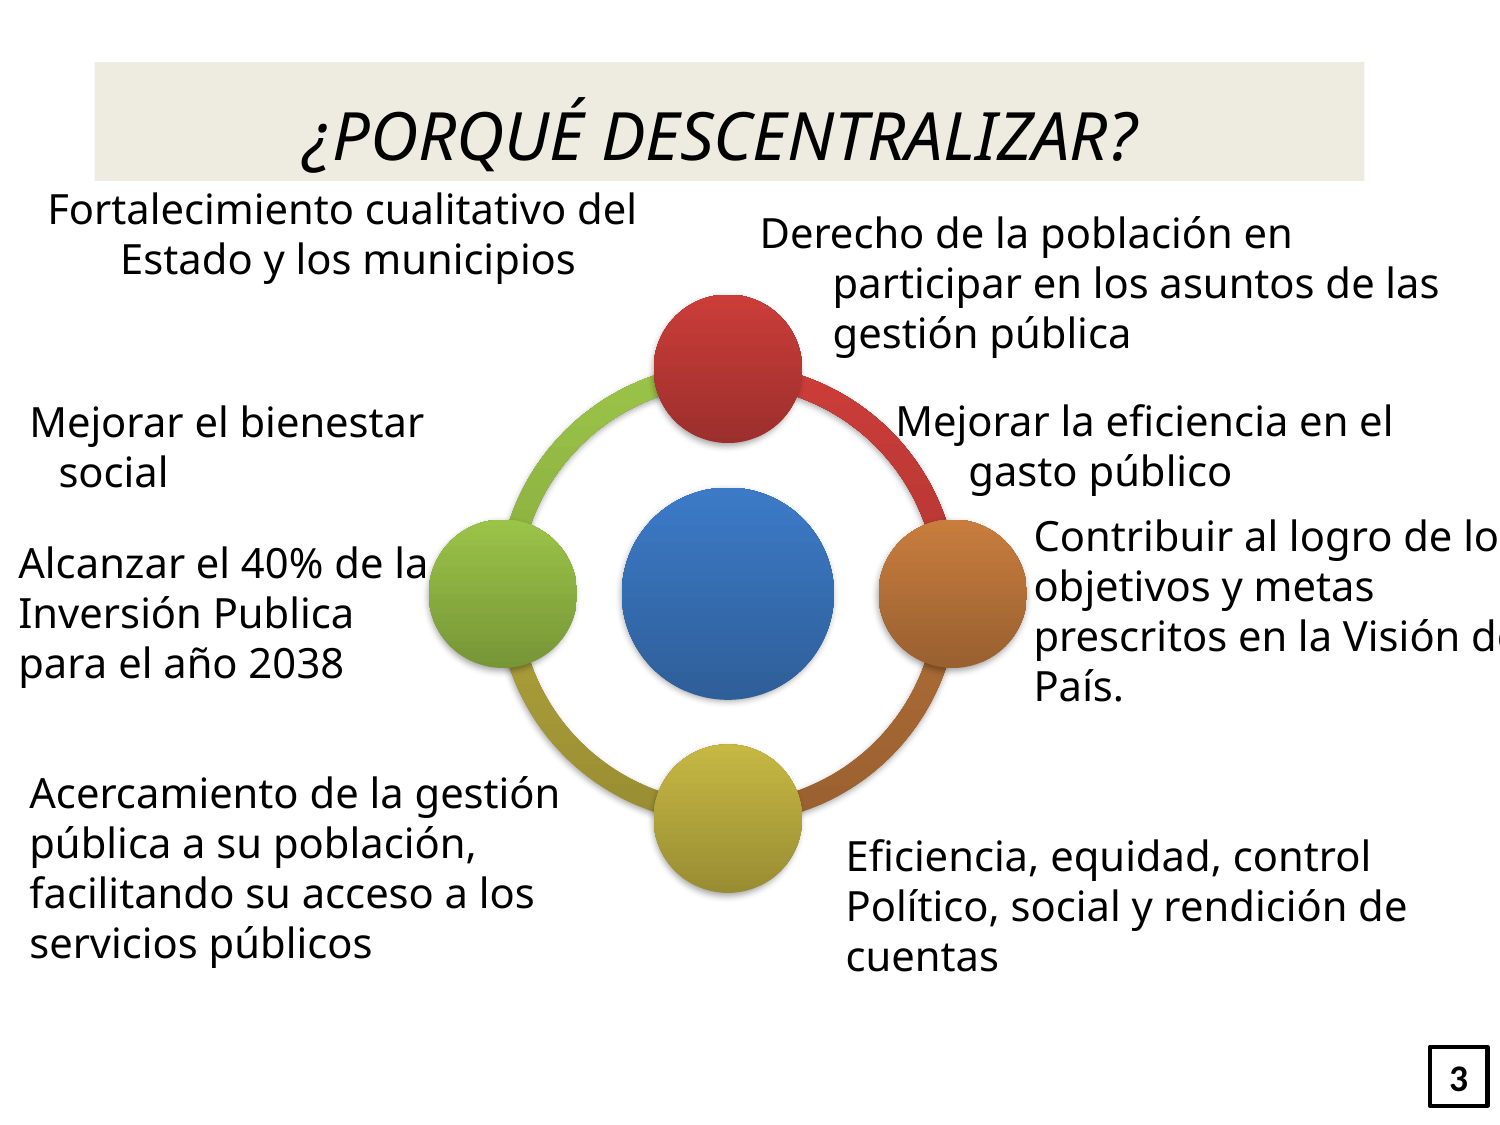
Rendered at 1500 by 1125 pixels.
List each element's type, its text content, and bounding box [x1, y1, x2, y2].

text_box Eficiencia, equidad, control Político, social y rendición de cuentas [755, 822, 1500, 988]
text_box 3 [1428, 1045, 1490, 1108]
text_box ¿PORQUÉ DESCENTRALIZAR? [94, 62, 1365, 181]
text_box Contribuir al logro de los objetivos y metas prescritos en la Visión de País. [1137, 509, 1500, 710]
text_box Derecho de la población en participar en los asuntos de las gestión pública [759, 206, 1469, 357]
text_box Alcanzar el 40% de la Inversión Publica para el año 2038 [3, 529, 319, 695]
text_box Acercamiento de la gestión pública a su población, facilitando su acceso a los servicios públicos [29, 766, 567, 967]
text_box Fortalecimiento cualitativo del Estado y los municipios [47, 182, 756, 283]
text_box Mejorar el bienestar social [29, 395, 319, 496]
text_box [324, 293, 1132, 894]
text_box Mejorar la eficiencia en el gasto público [1137, 395, 1500, 496]
